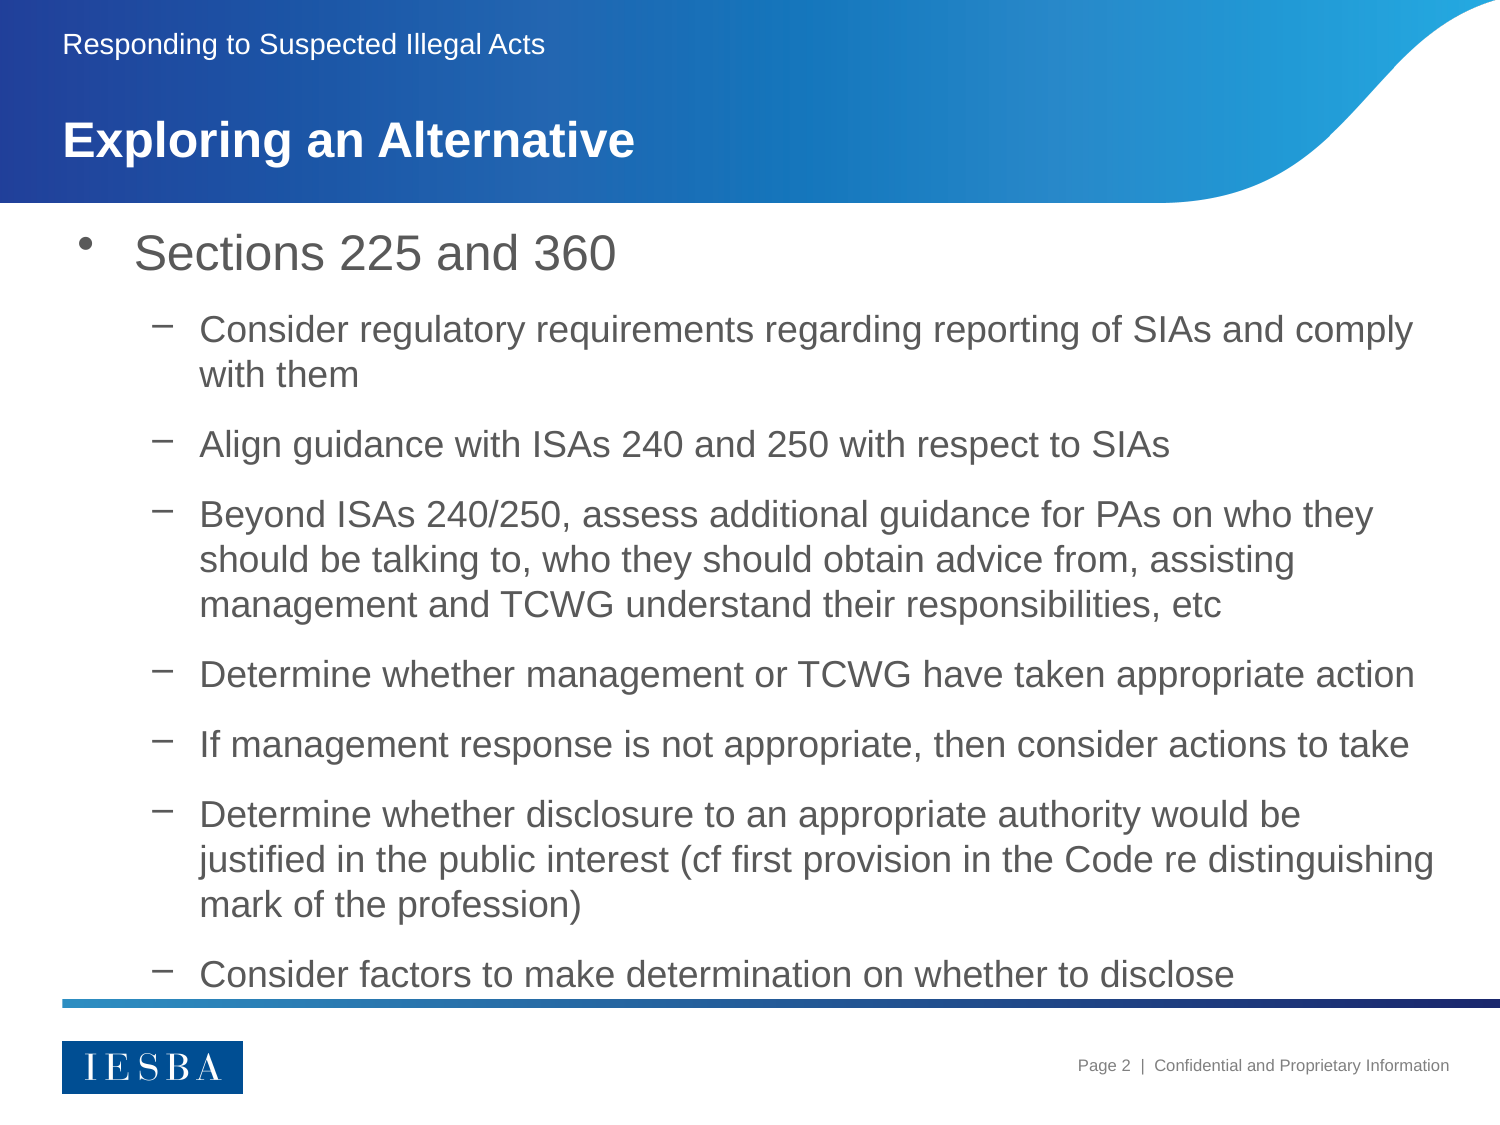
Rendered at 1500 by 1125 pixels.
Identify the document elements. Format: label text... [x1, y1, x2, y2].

picture [0, 0, 1497, 203]
list Sections 225 and 360 Consider regulatory requirements regarding reporting of SIAs and comply with them Align guidance with ISAs 240 and 250 with respect to SIAs Beyond ISAs 240/250, assess additional guidance for PAs on who they should be talking to, who they should obtain advice from, assisting management and TCWG understand their responsibilities, etc Determine whether management or TCWG have taken appropriate action If management response is not appropriate, then consider actions to take Determine whether disclosure to an appropriate authority would be justified in the public interest (cf first provision in the Code re distinguishing mark of the profession) Consider factors to make determination on whether to disclose [62, 212, 1450, 988]
picture [62, 1041, 243, 1094]
subtitle Responding to Suspected Illegal Acts [62, 24, 663, 63]
title Exploring an Alternative [62, 87, 1300, 188]
